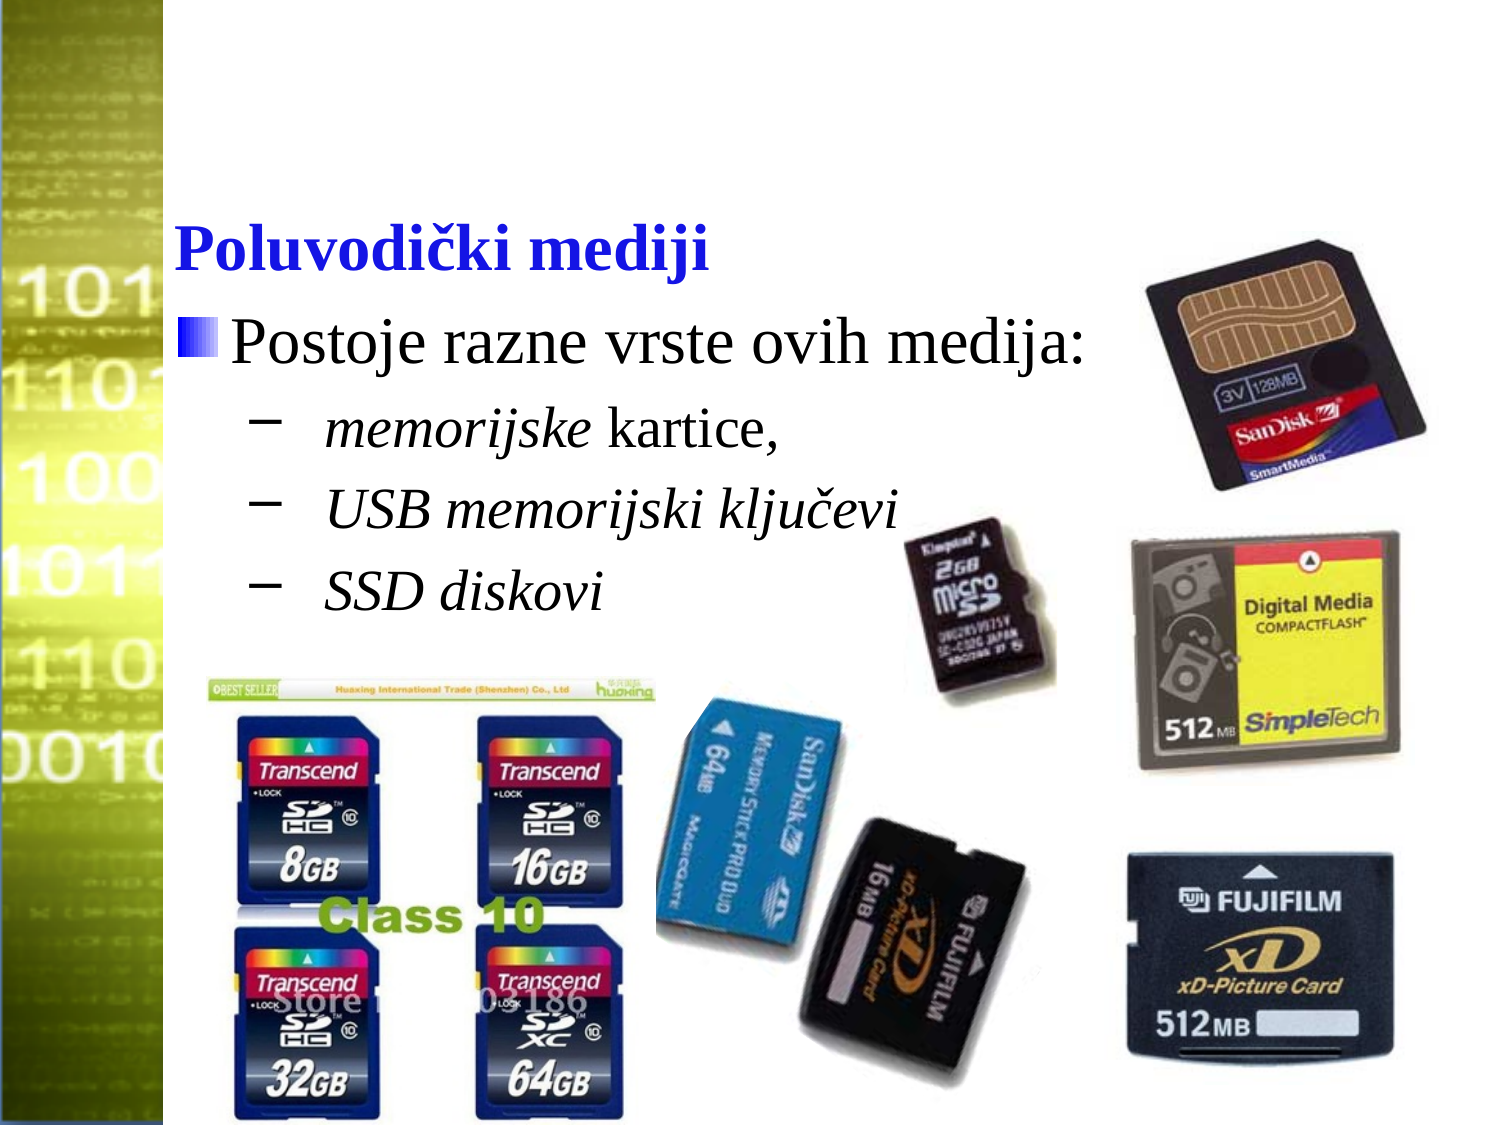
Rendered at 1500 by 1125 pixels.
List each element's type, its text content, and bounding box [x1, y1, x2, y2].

picture [1139, 231, 1439, 503]
picture [206, 653, 1095, 1125]
picture [903, 444, 1058, 729]
list Poluvodički mediji Postoje razne vrste ovih medija: memorijske kartice, USB memorijski ključevi SSD diskovi [166, 196, 1459, 872]
picture [0, 0, 163, 1125]
picture [1104, 833, 1418, 1085]
picture [174, 313, 222, 361]
picture [1115, 514, 1415, 786]
